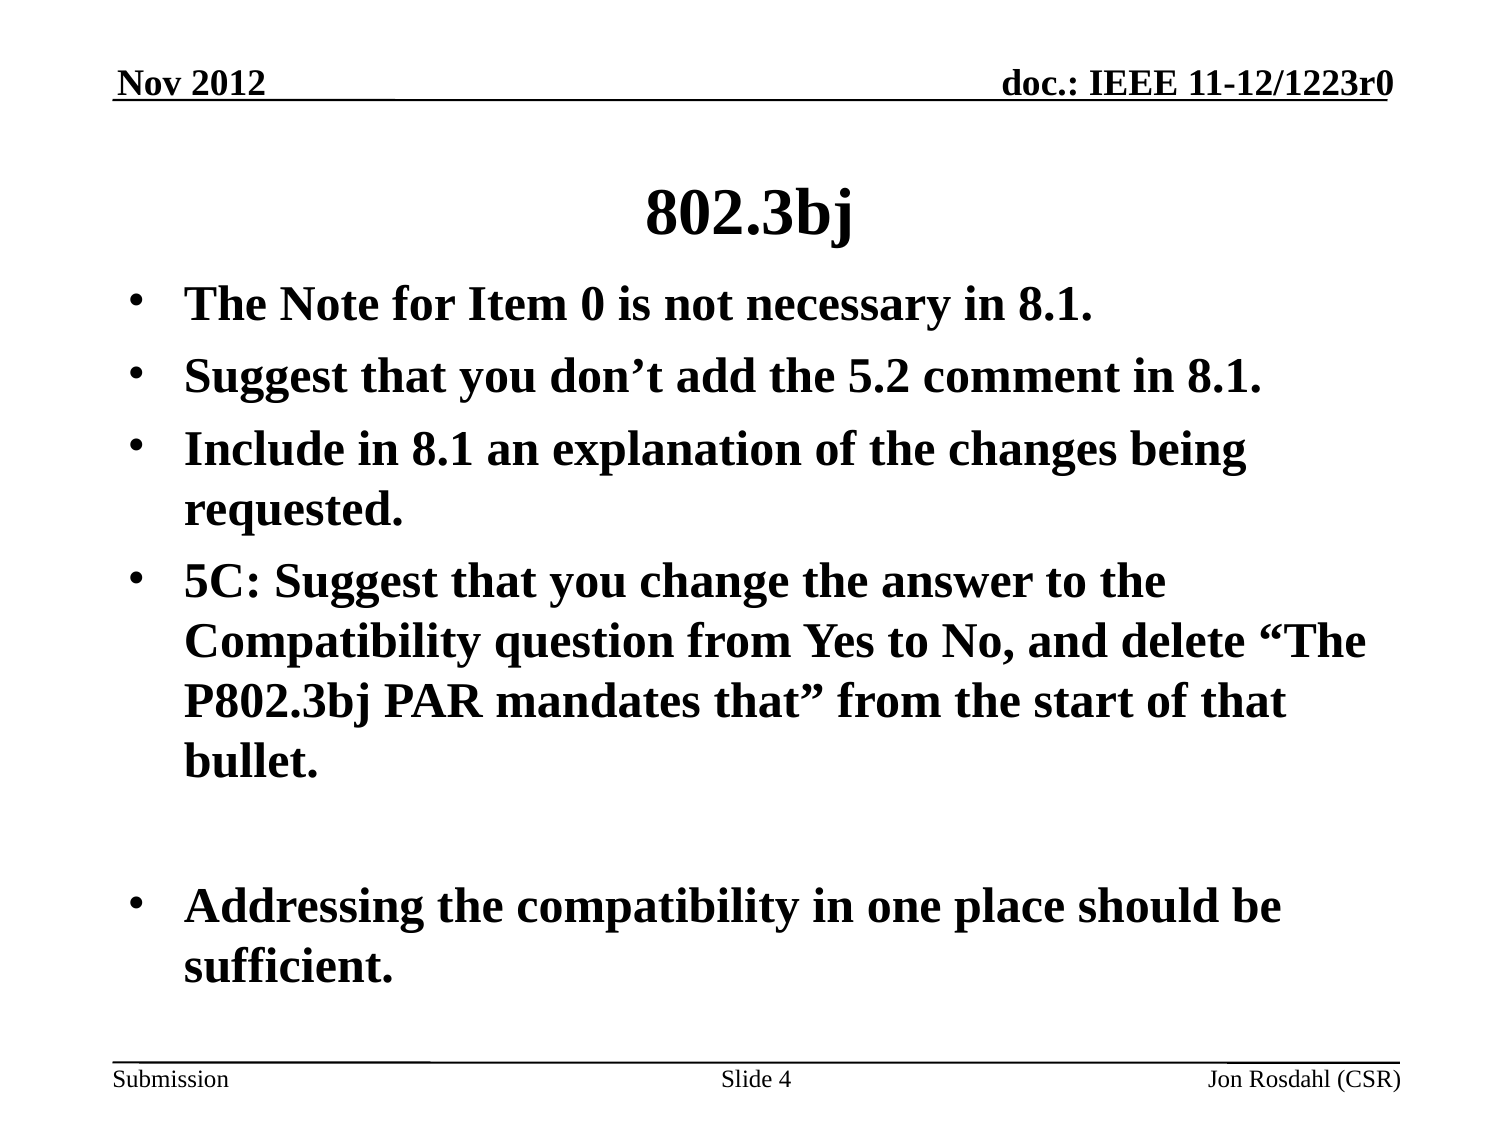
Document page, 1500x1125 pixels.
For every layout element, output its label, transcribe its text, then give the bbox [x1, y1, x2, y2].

title 802.3bj [112, 111, 1388, 262]
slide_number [116, 58, 507, 104]
footer Jon Rosdahl (CSR) [1031, 1061, 1402, 1093]
list The Note for Item 0 is not necessary in 8.1. Suggest that you don’t add the 5.2 comment in 8.1. Include in 8.1 an explanation of the changes being requested. 5C: Suggest that you change the answer to the Compatibility question from Yes to No, and delete “The P802.3bj PAR mandates that” from the start of that bullet. Addressing the compatibility in one place should be sufficient. [112, 262, 1388, 1001]
slide_number Slide 4 [712, 1061, 800, 1123]
